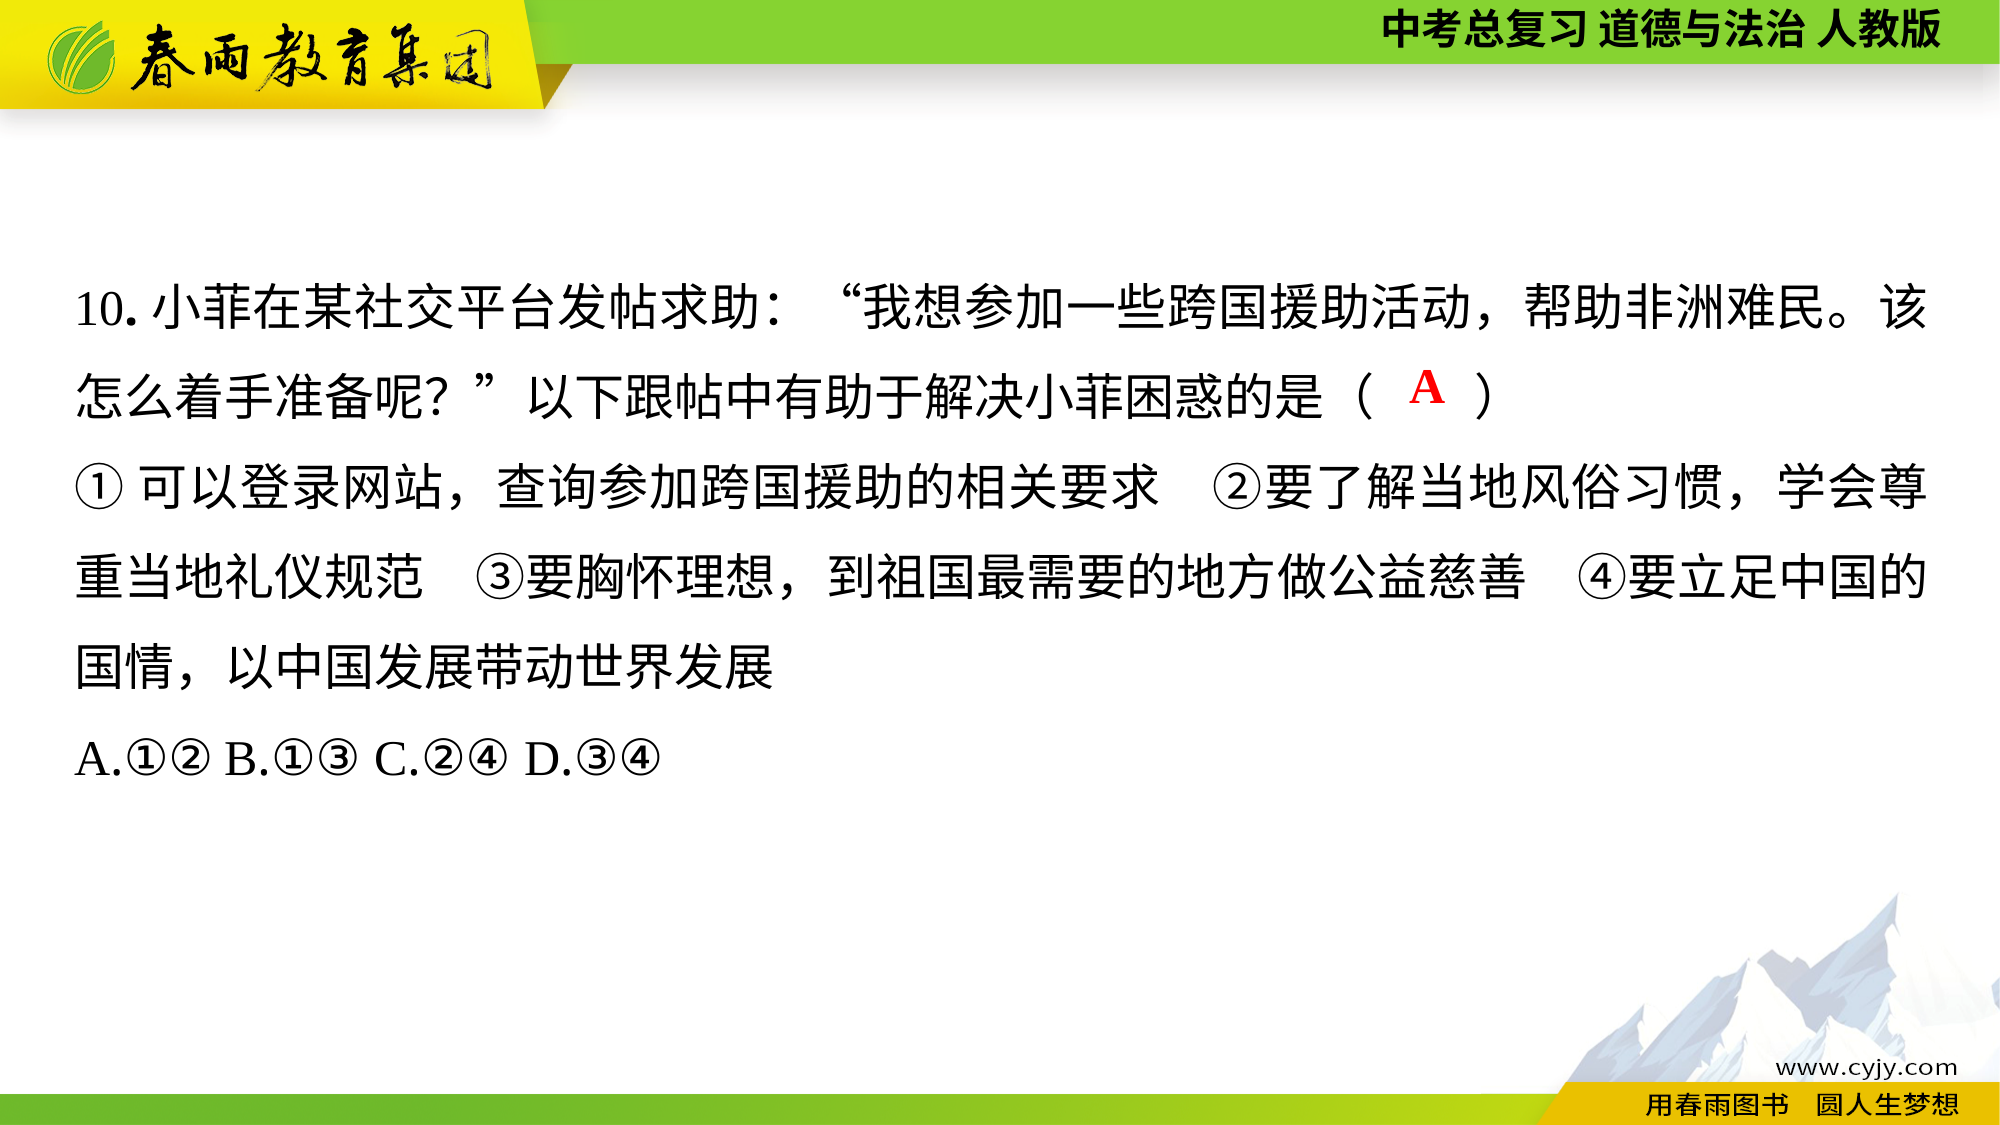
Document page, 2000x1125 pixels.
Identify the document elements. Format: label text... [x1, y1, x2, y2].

picture [0, 0, 2000, 1125]
text_box A [1394, 345, 1461, 421]
list 10.小菲在某社交平台发帖求助：“我想参加一些跨国援助活动，帮助非洲难民。该怎么着手准备呢？”以下跟帖中有助于解决小菲困惑的是（ ） ①可以登录网站，查询参加跨国援助的相关要求 ②要了解当地风俗习惯，学会尊重当地礼仪规范 ③要胸怀理想，到祖国最需要的地方做公益慈善 ④要立足中国的国情，以中国发展带动世界发展 A.①② B.①③ C.②④ D.③④ [59, 237, 1944, 787]
